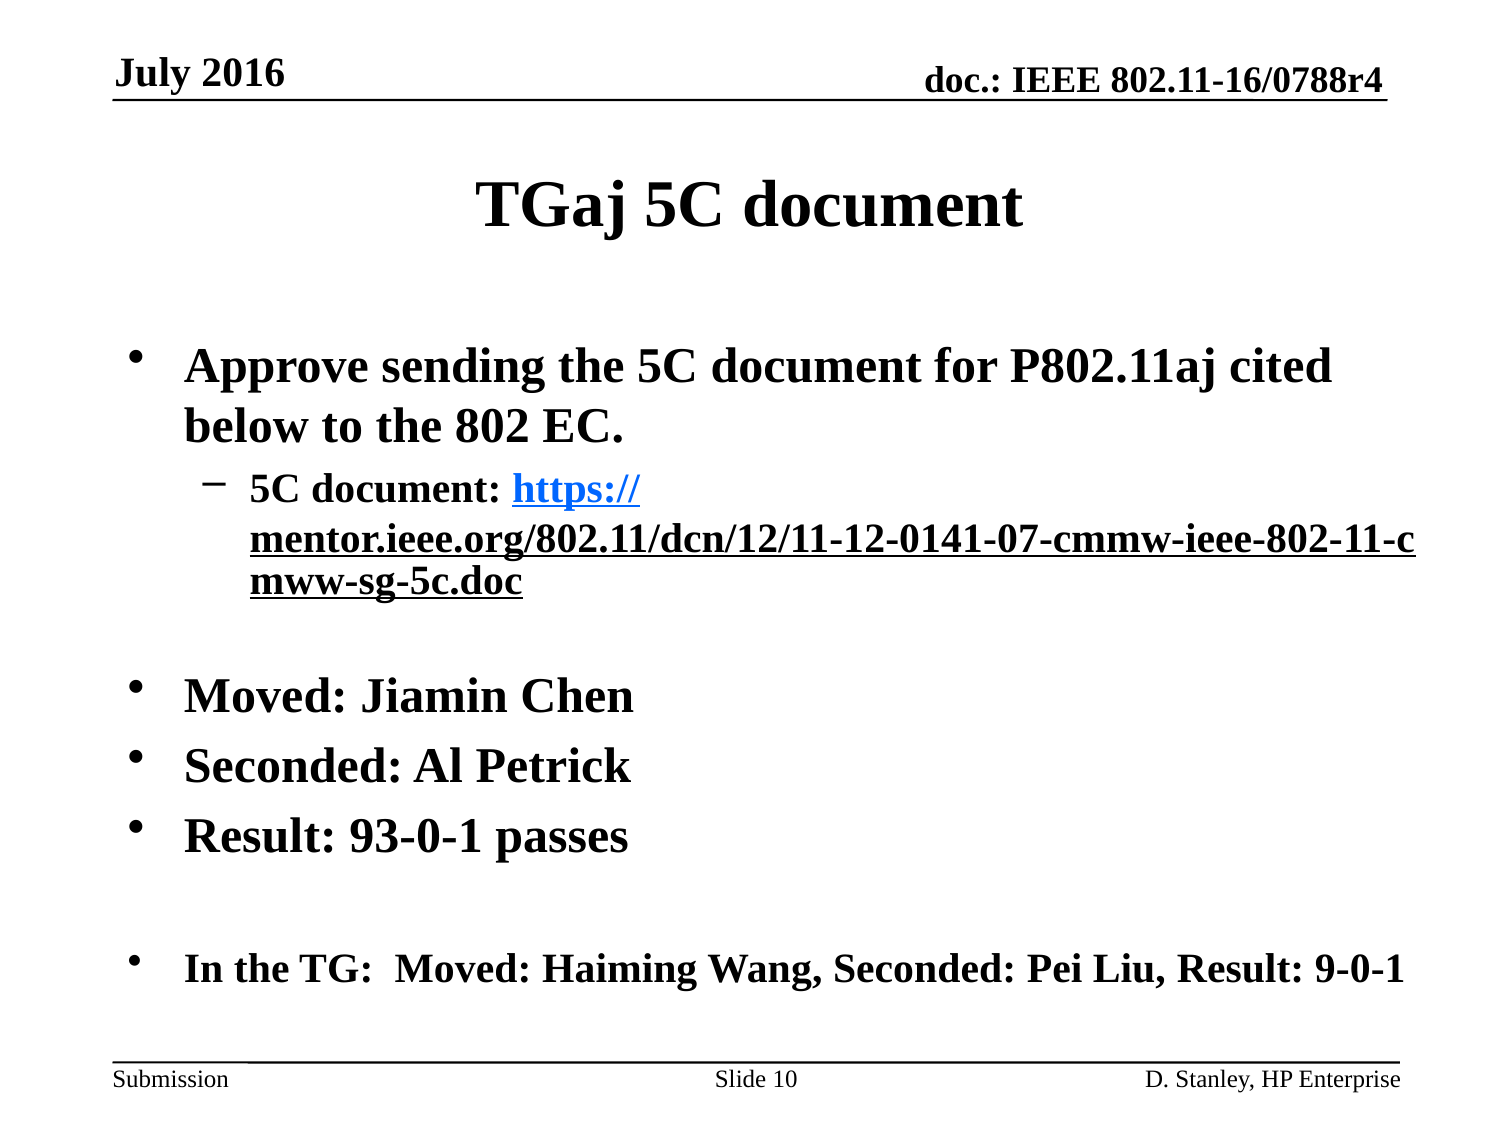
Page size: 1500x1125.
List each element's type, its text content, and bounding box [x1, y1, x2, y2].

list Approve sending the 5C document for P802.11aj cited below to the 802 EC. 5C document: https://mentor.ieee.org/802.11/dcn/12/11-12-0141-07-cmmw-ieee-802-11-cmww-sg-5c.doc Moved: Jiamin Chen Seconded: Al Petrick Result: 93-0-1 passes In the TG: Moved: Haiming Wang, Seconded: Pei Liu, Result: 9-0-1 [112, 324, 1463, 1038]
title TGaj 5C document [112, 112, 1388, 288]
slide_number Slide 10 [712, 1061, 800, 1093]
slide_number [114, 49, 423, 95]
footer D. Stanley, HP Enterprise [878, 1061, 1402, 1093]
